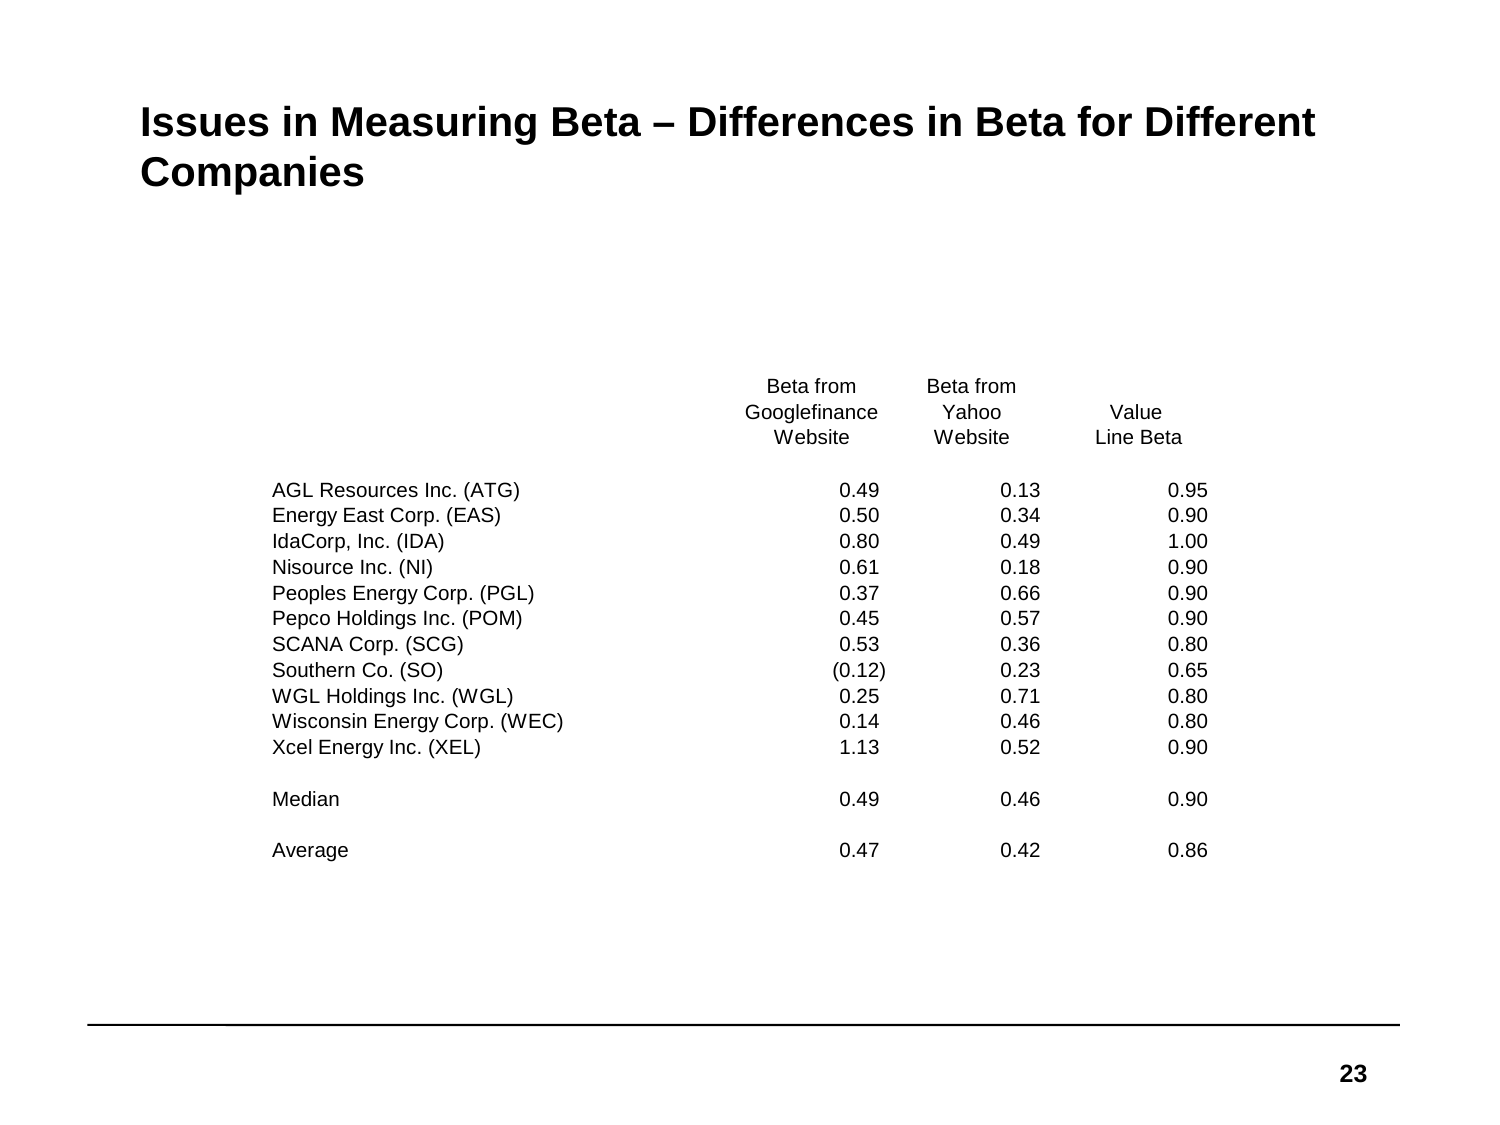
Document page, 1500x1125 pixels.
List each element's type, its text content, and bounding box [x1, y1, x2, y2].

title Issues in Measuring Beta – Differences in Beta for Different Companies [125, 87, 1375, 225]
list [266, 372, 1221, 865]
